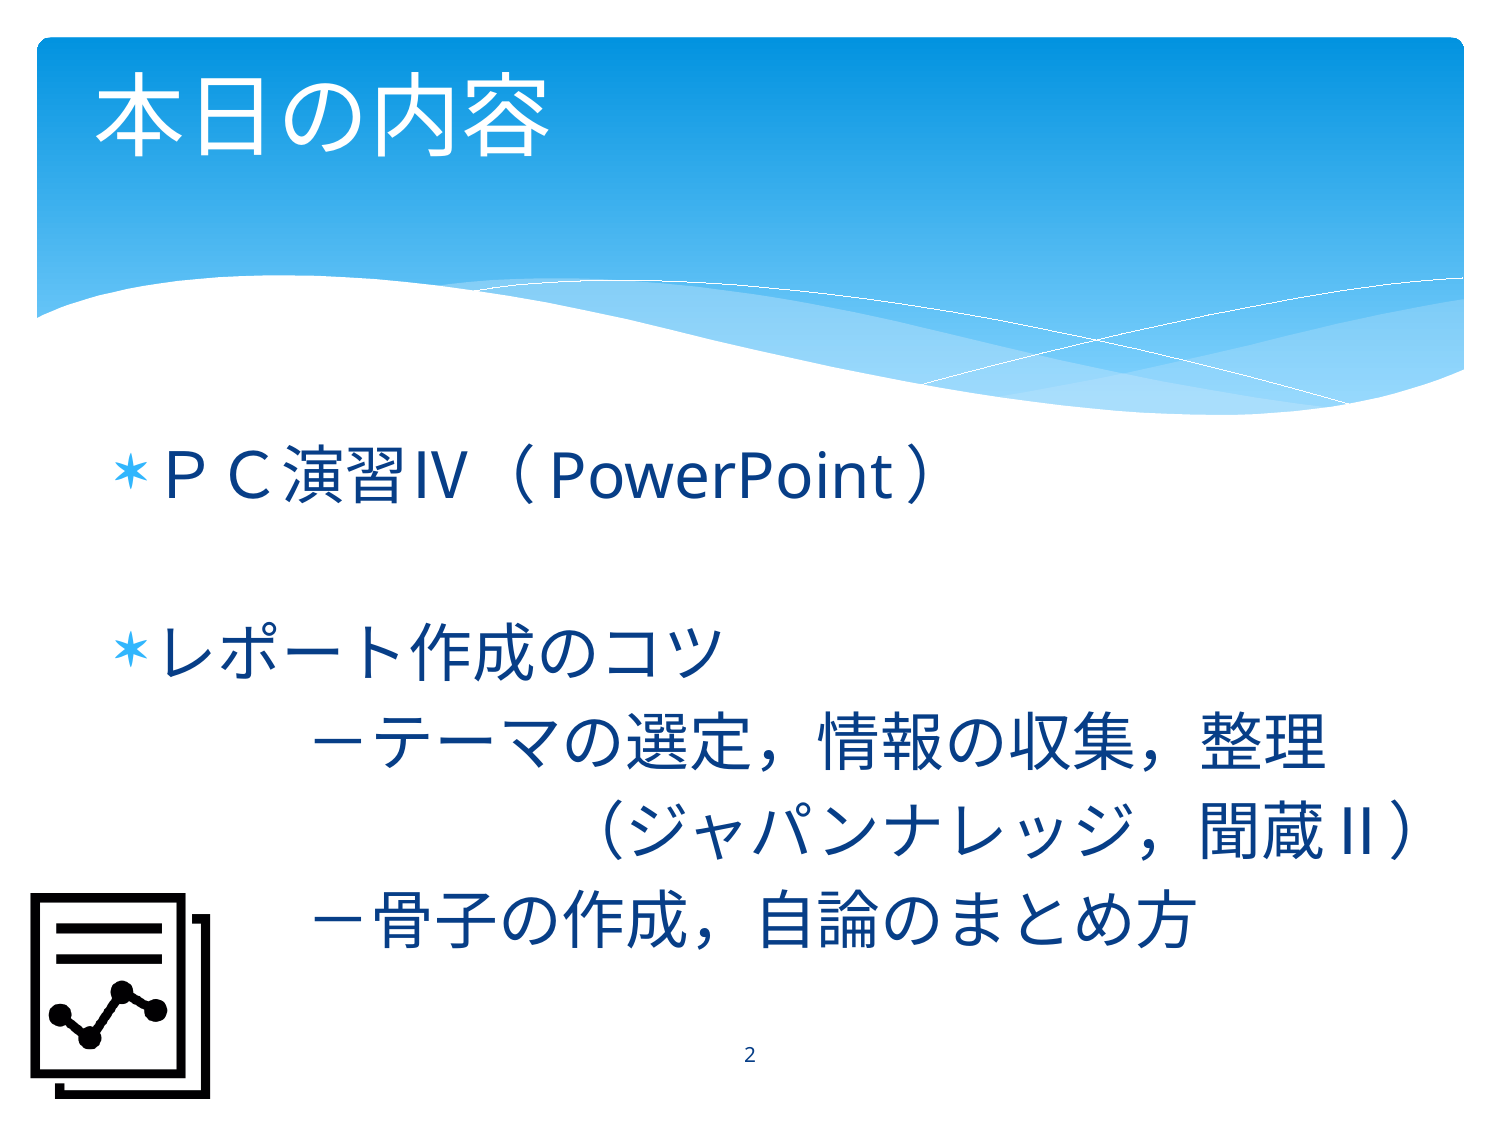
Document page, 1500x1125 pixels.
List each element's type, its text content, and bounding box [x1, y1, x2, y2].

picture [17, 892, 224, 1099]
slide_number 2 [654, 1025, 846, 1086]
list ＰＣ演習Ⅳ（PowerPoint） レポート作成のコツ －テーマの選定，情報の収集，整理 （ジャパンナレッジ，聞蔵Ⅱ） －骨子の作成，自論のまとめ方 [100, 338, 1483, 1035]
title 本日の内容 [0, 19, 647, 207]
